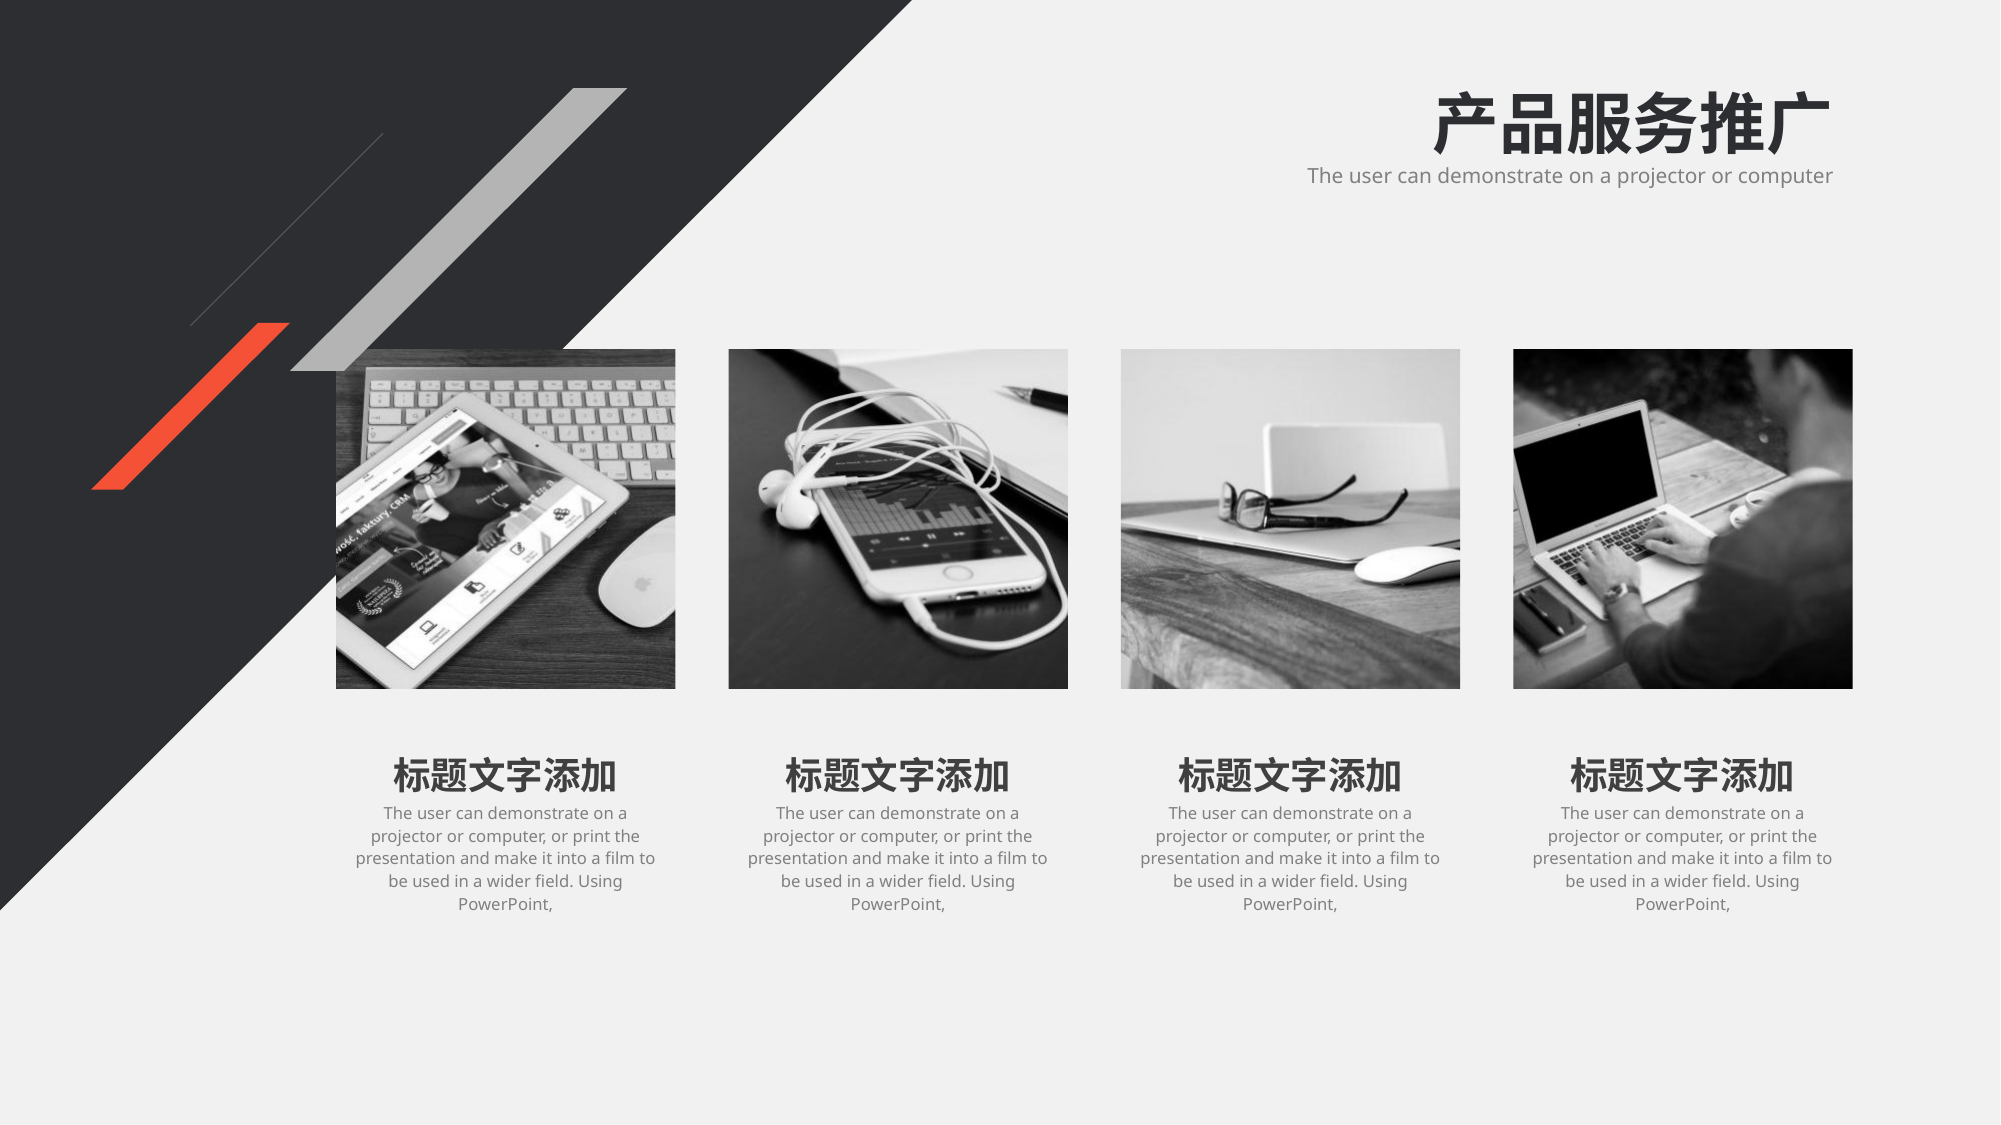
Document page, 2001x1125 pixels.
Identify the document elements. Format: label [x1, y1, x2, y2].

text_box [728, 348, 1069, 690]
text_box [1477, 735, 1889, 923]
text_box [1120, 348, 1461, 690]
text_box [692, 735, 1085, 923]
text_box [1085, 735, 1477, 923]
text_box [300, 735, 692, 923]
text_box [1245, 58, 1849, 193]
text_box [287, 87, 630, 372]
text_box [190, 133, 384, 326]
text_box [335, 348, 676, 690]
text_box [0, 0, 914, 912]
text_box [1512, 348, 1854, 690]
text_box [88, 326, 289, 491]
